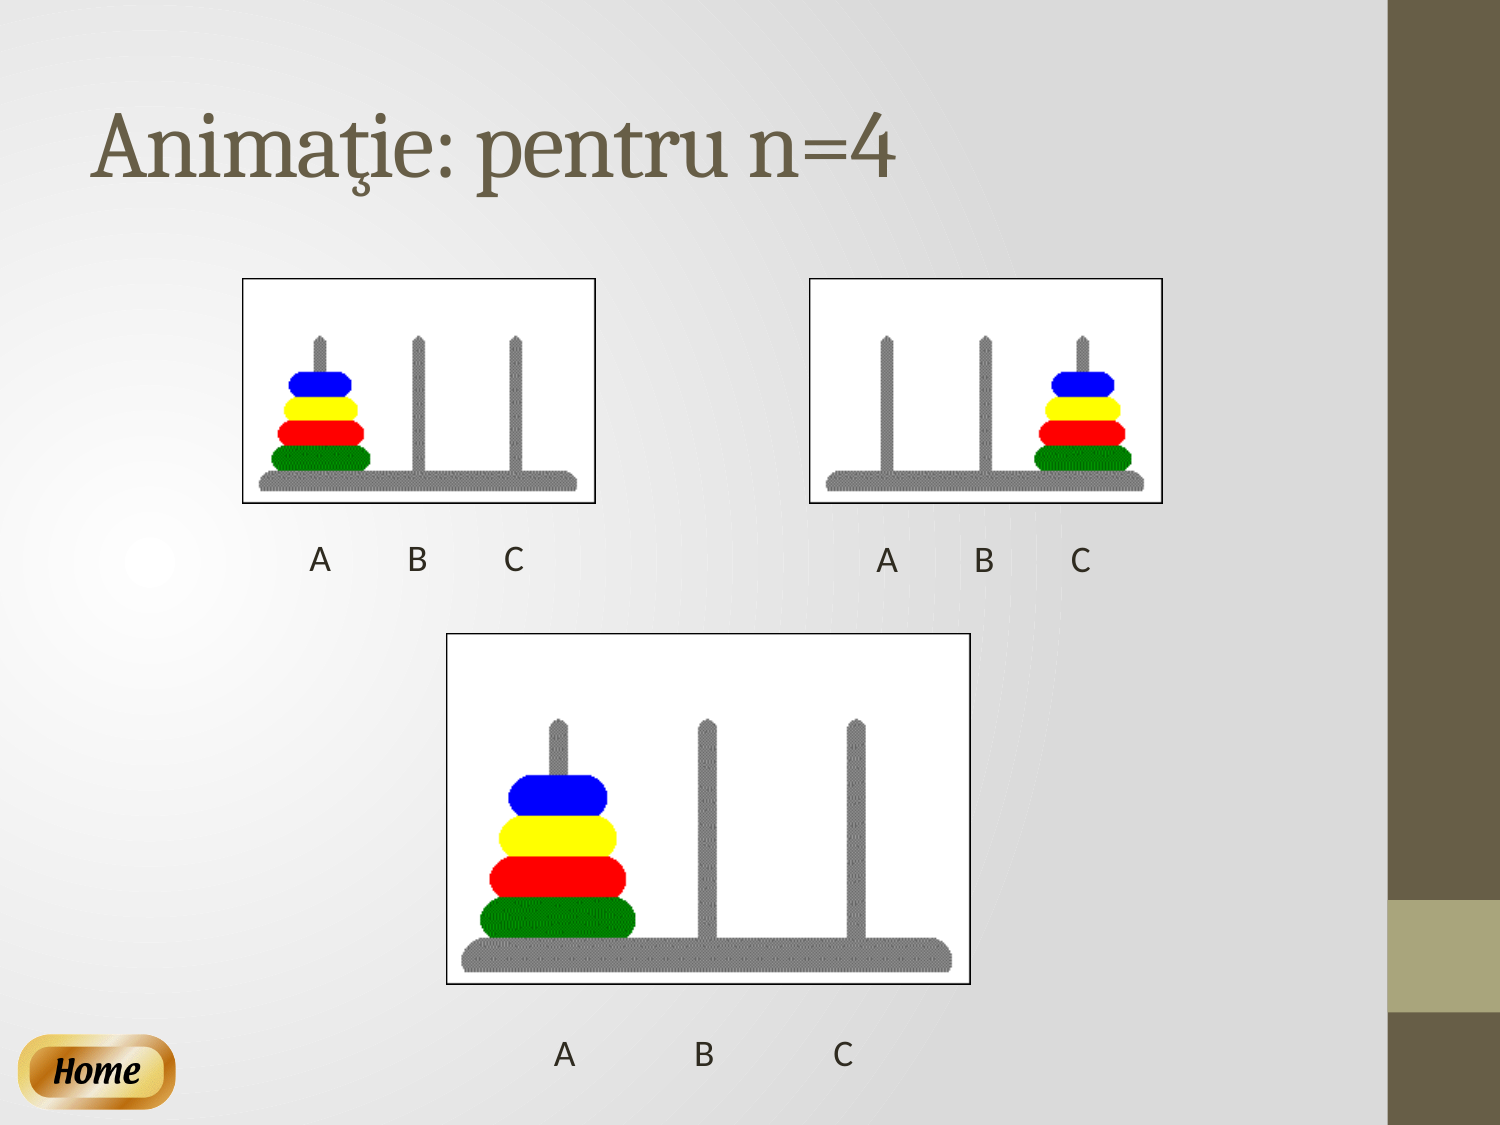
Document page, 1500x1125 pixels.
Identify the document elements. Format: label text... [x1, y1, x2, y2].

picture [446, 632, 971, 986]
picture [241, 278, 596, 505]
text_box A B C [513, 1021, 904, 1082]
text_box A B C [844, 527, 1117, 633]
title Animaţie: pentru n=4 [75, 45, 1325, 233]
text_box A B C [277, 527, 550, 632]
picture [808, 278, 1163, 505]
picture [17, 1034, 177, 1110]
